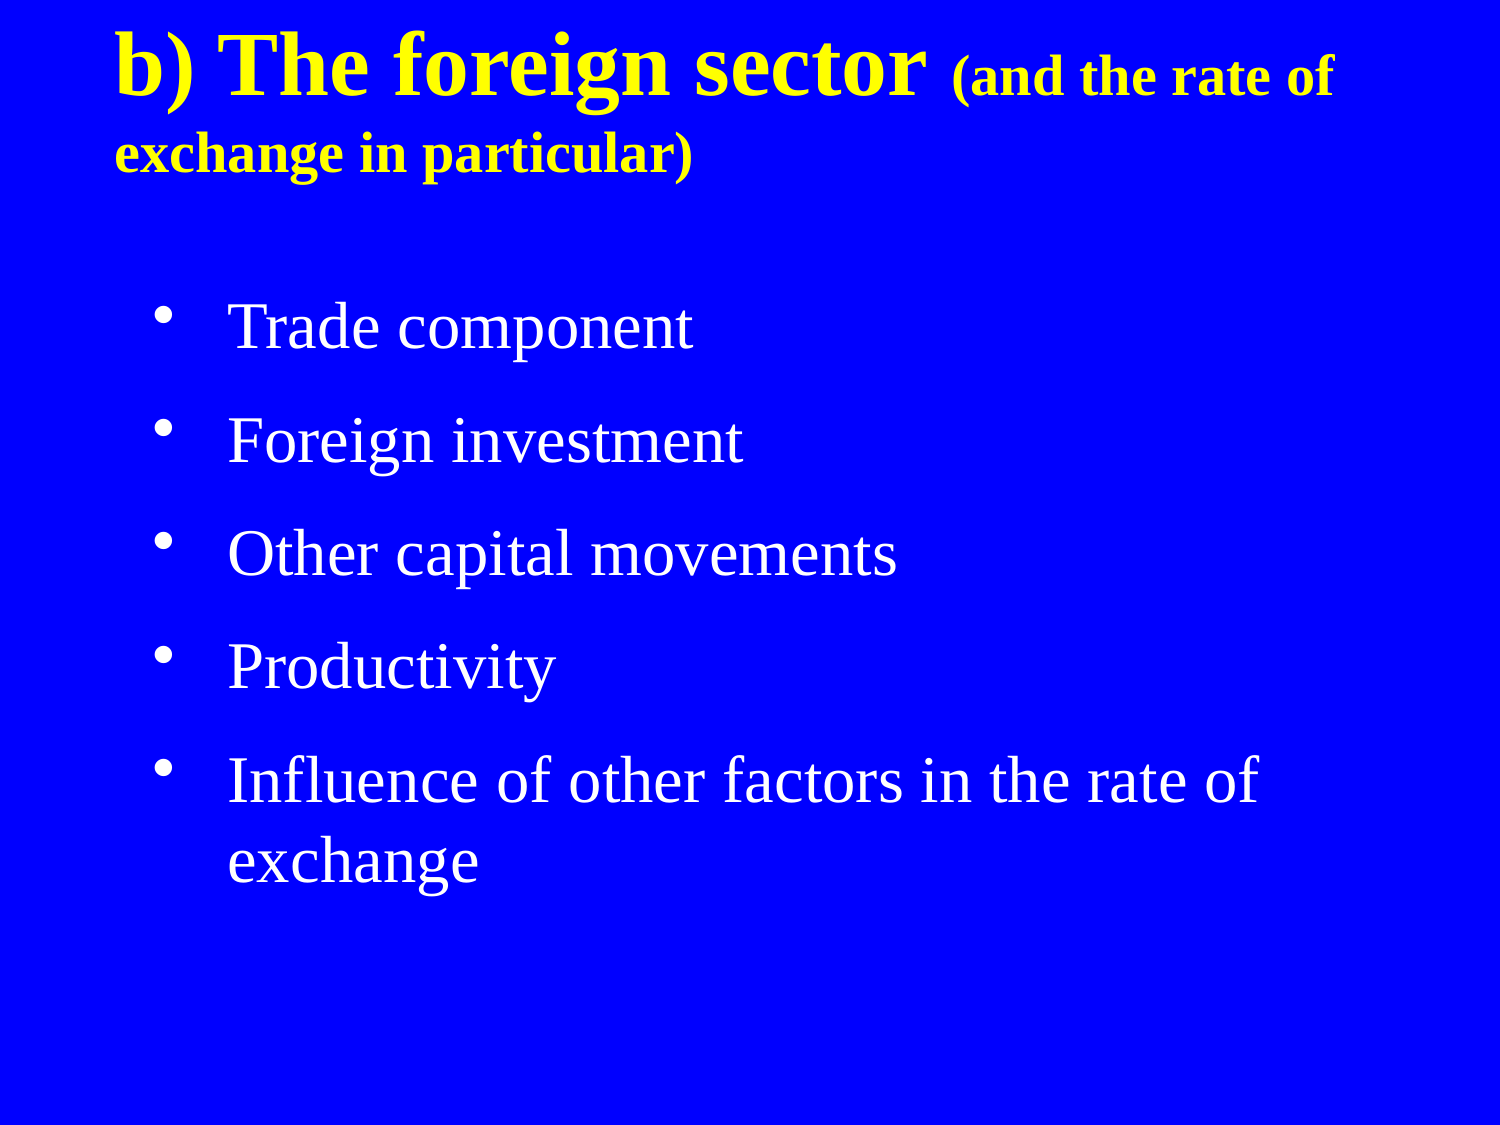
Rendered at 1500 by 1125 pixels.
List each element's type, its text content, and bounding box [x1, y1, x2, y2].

text_box Trade component Foreign investment Other capital movements Productivity Influence of other factors in the rate of exchange [137, 274, 1363, 1016]
title b) The foreign sector (and the rate of exchange in particular) [99, 0, 1376, 188]
